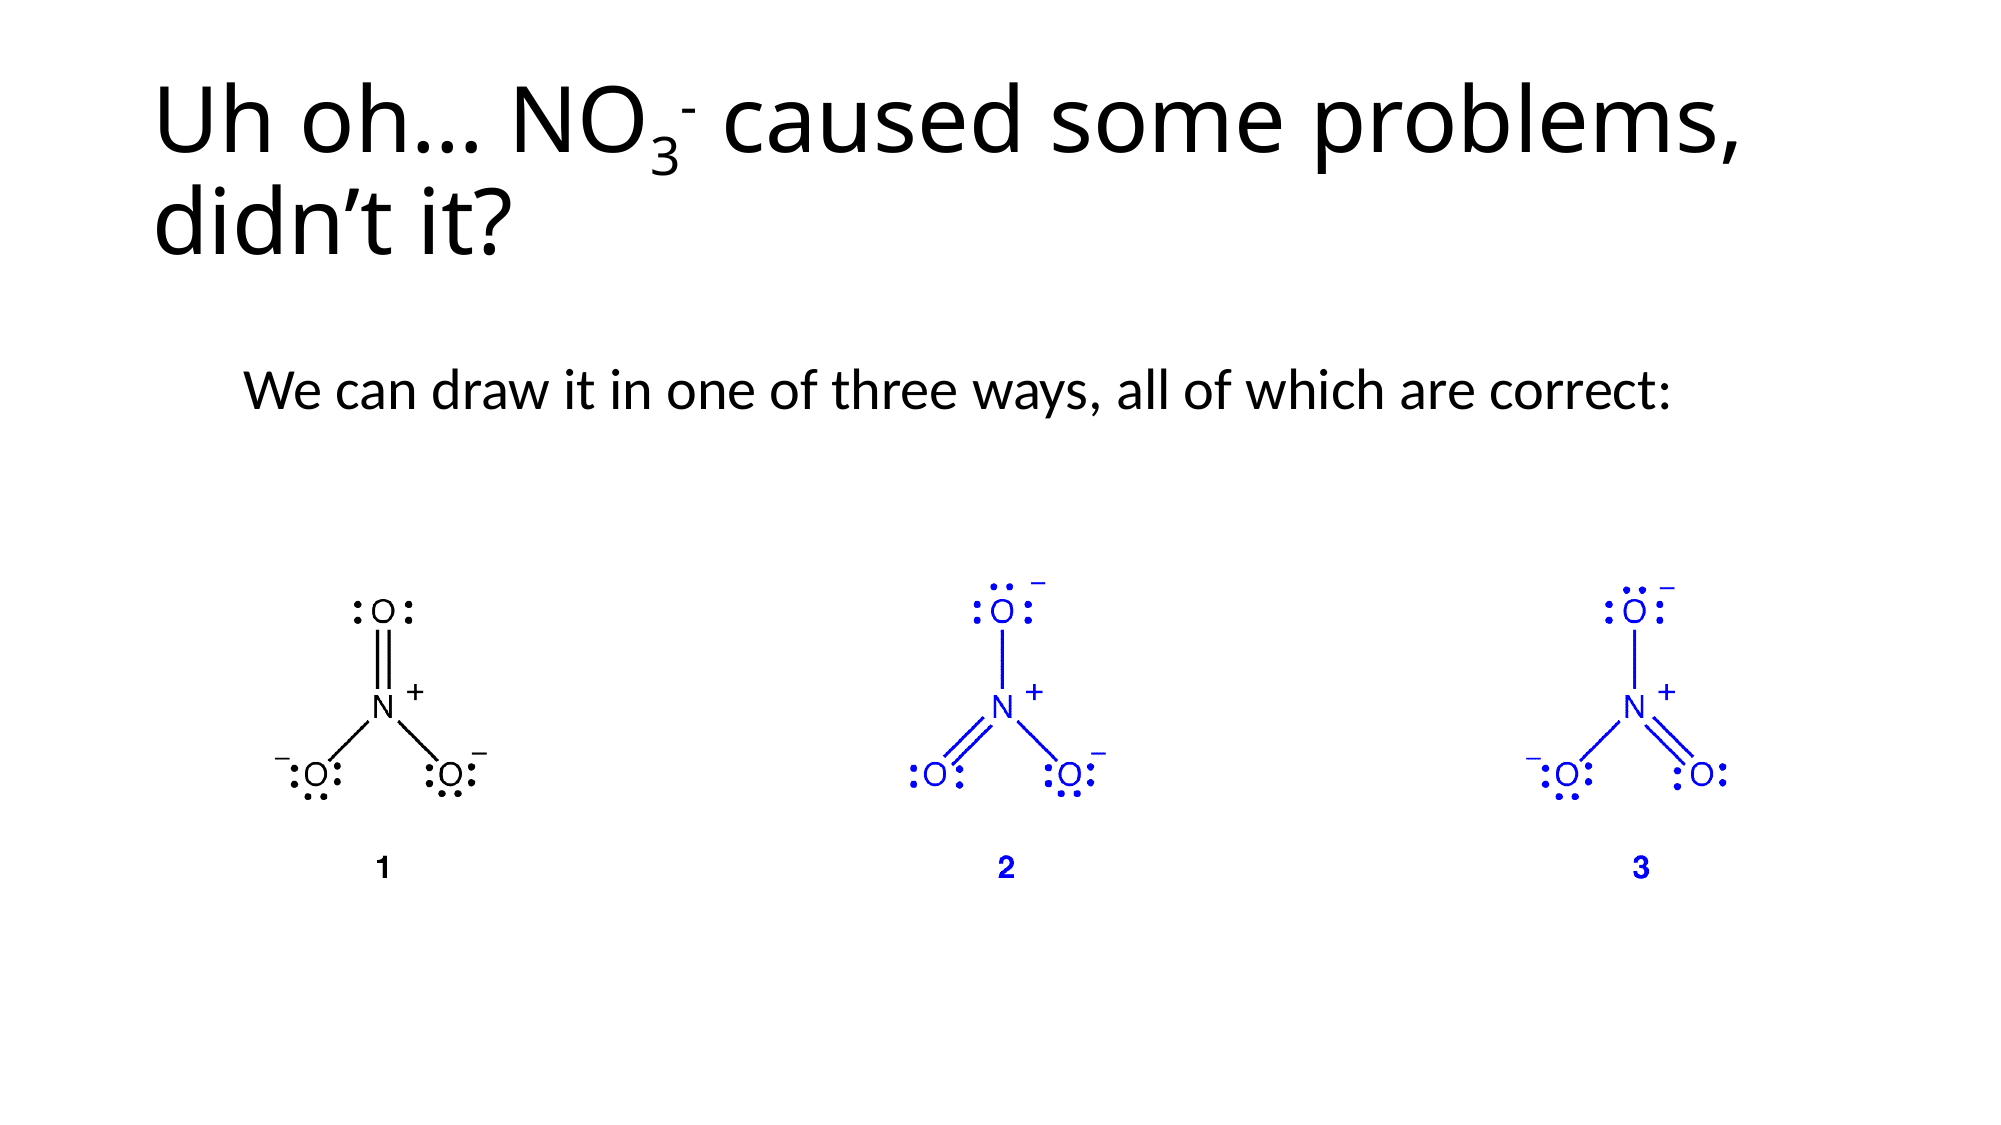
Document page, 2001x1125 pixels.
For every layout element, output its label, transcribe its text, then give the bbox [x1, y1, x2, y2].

picture [267, 562, 1733, 890]
list We can draw it in one of three ways, all of which are correct: [228, 351, 1954, 1066]
title Uh oh… NO3- caused some problems, didn’t it? [137, 59, 1863, 278]
